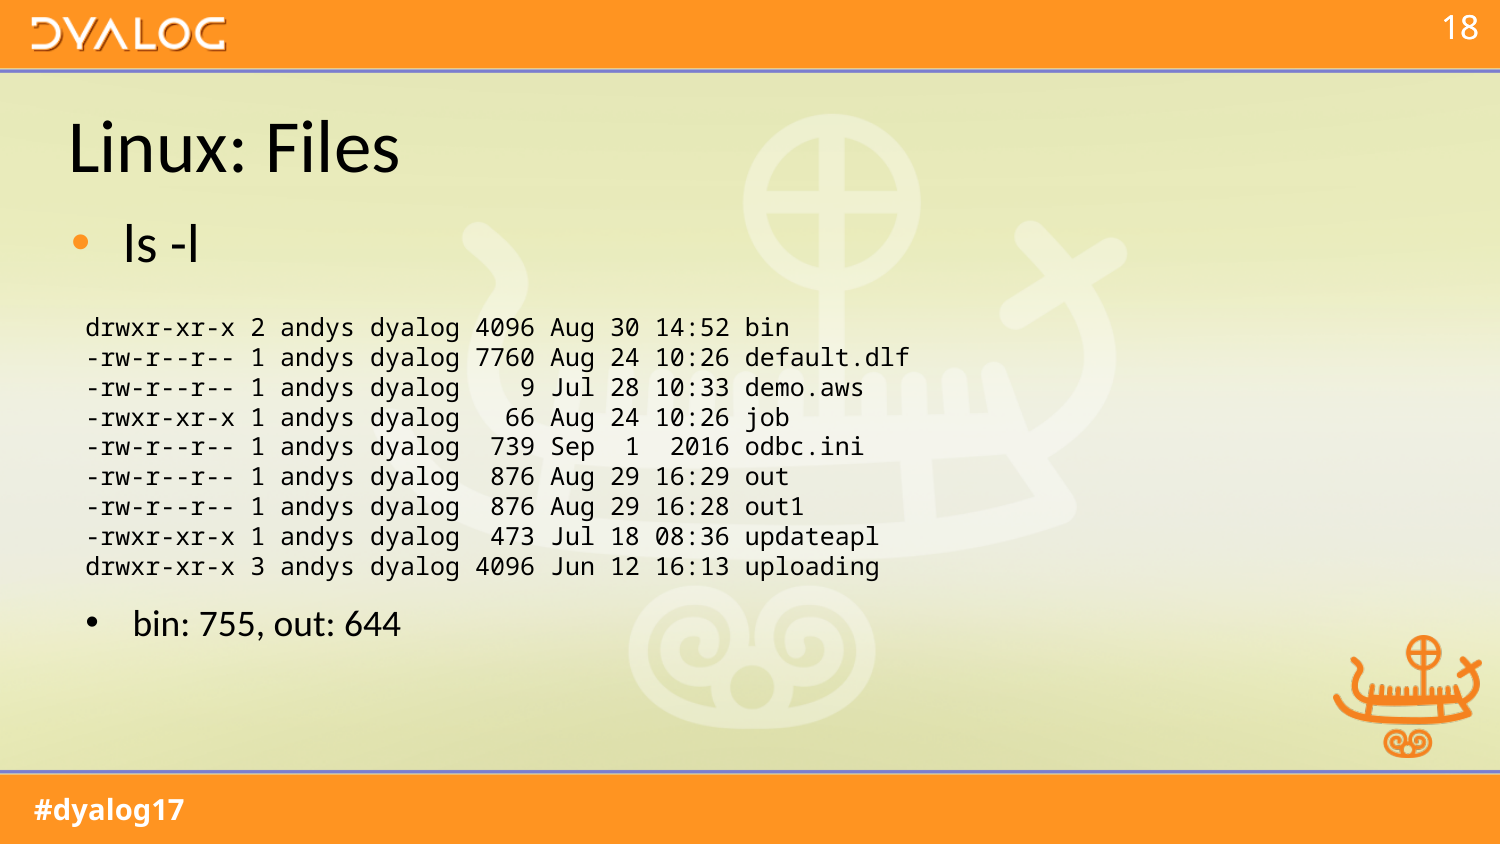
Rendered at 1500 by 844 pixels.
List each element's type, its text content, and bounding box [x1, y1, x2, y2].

picture [0, 0, 1500, 844]
title Linux: Files [53, 94, 1425, 192]
text_box drwxr-xr-x 2 andys dyalog 4096 Aug 30 14:52 bin -rw-r--r-- 1 andys dyalog 7760 Aug 24 10:26 default.dlf -rw-r--r-- 1 andys dyalog 9 Jul 28 10:33 demo.aws -rwxr-xr-x 1 andys dyalog 66 Aug 24 10:26 job -rw-r--r-- 1 andys dyalog 739 Sep 1 2016 odbc.ini -rw-r--r-- 1 andys dyalog 876 Aug 29 16:29 out -rw-r--r-- 1 andys dyalog 876 Aug 29 16:28 out1 -rwxr-xr-x 1 andys dyalog 473 Jul 18 08:36 updateapl drwxr-xr-x 3 andys dyalog 4096 Jun 12 16:13 uploading [70, 303, 1016, 588]
list ls -l [56, 200, 1069, 282]
text_box bin: 755, out: 644 [70, 591, 1053, 652]
